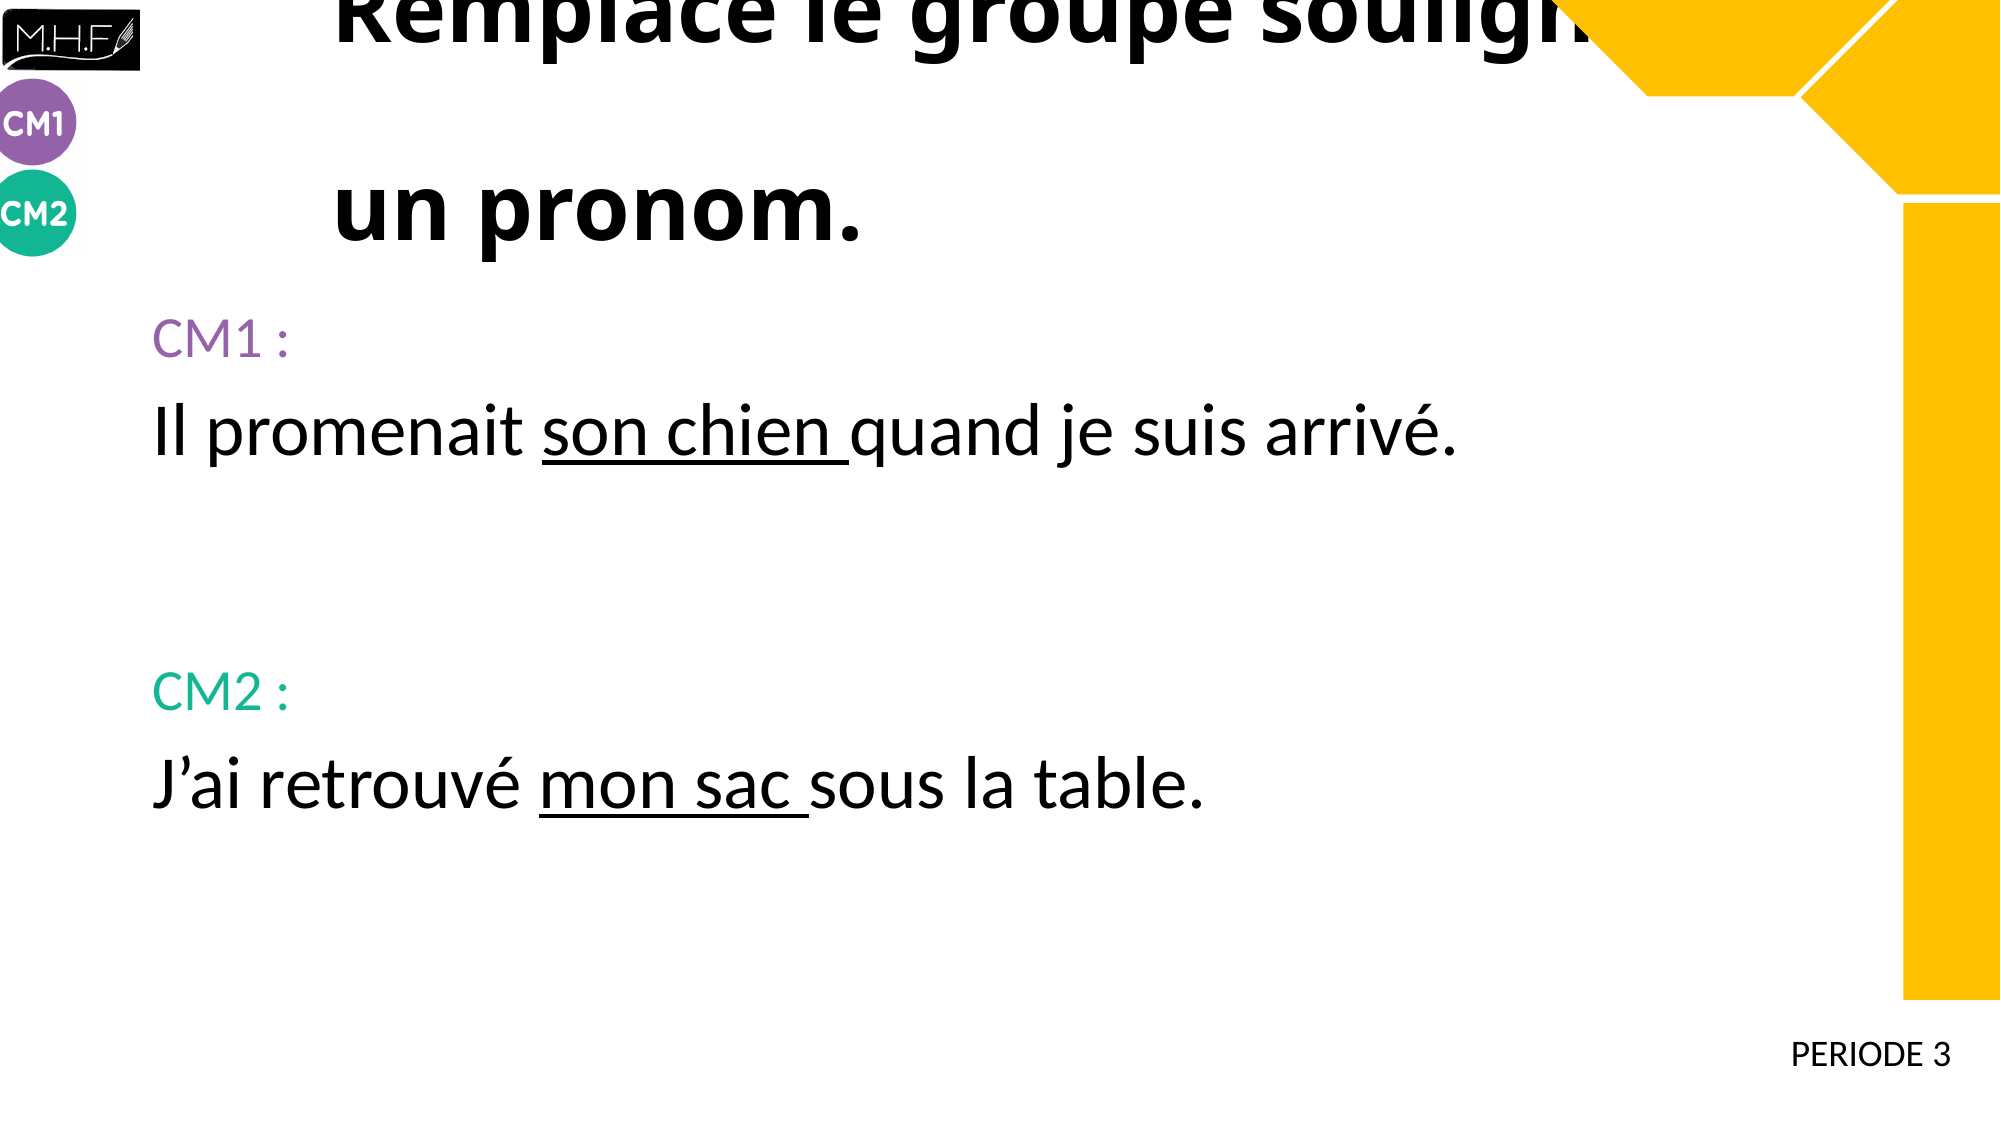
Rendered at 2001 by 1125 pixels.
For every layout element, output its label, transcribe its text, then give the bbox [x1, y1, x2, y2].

list CM1 : Il promenait son chien quand je suis arrivé. CM2 : J’ai retrouvé mon sac sous la table. [137, 299, 1863, 1014]
text_box [1799, 0, 2000, 196]
text_box PERIODE 3 [1362, 1021, 1967, 1082]
text_box [1902, 202, 2000, 1001]
picture [0, 7, 140, 259]
title Remplace le groupe souligné par un pronom. [316, 3, 1863, 221]
text_box [1549, 0, 1892, 98]
